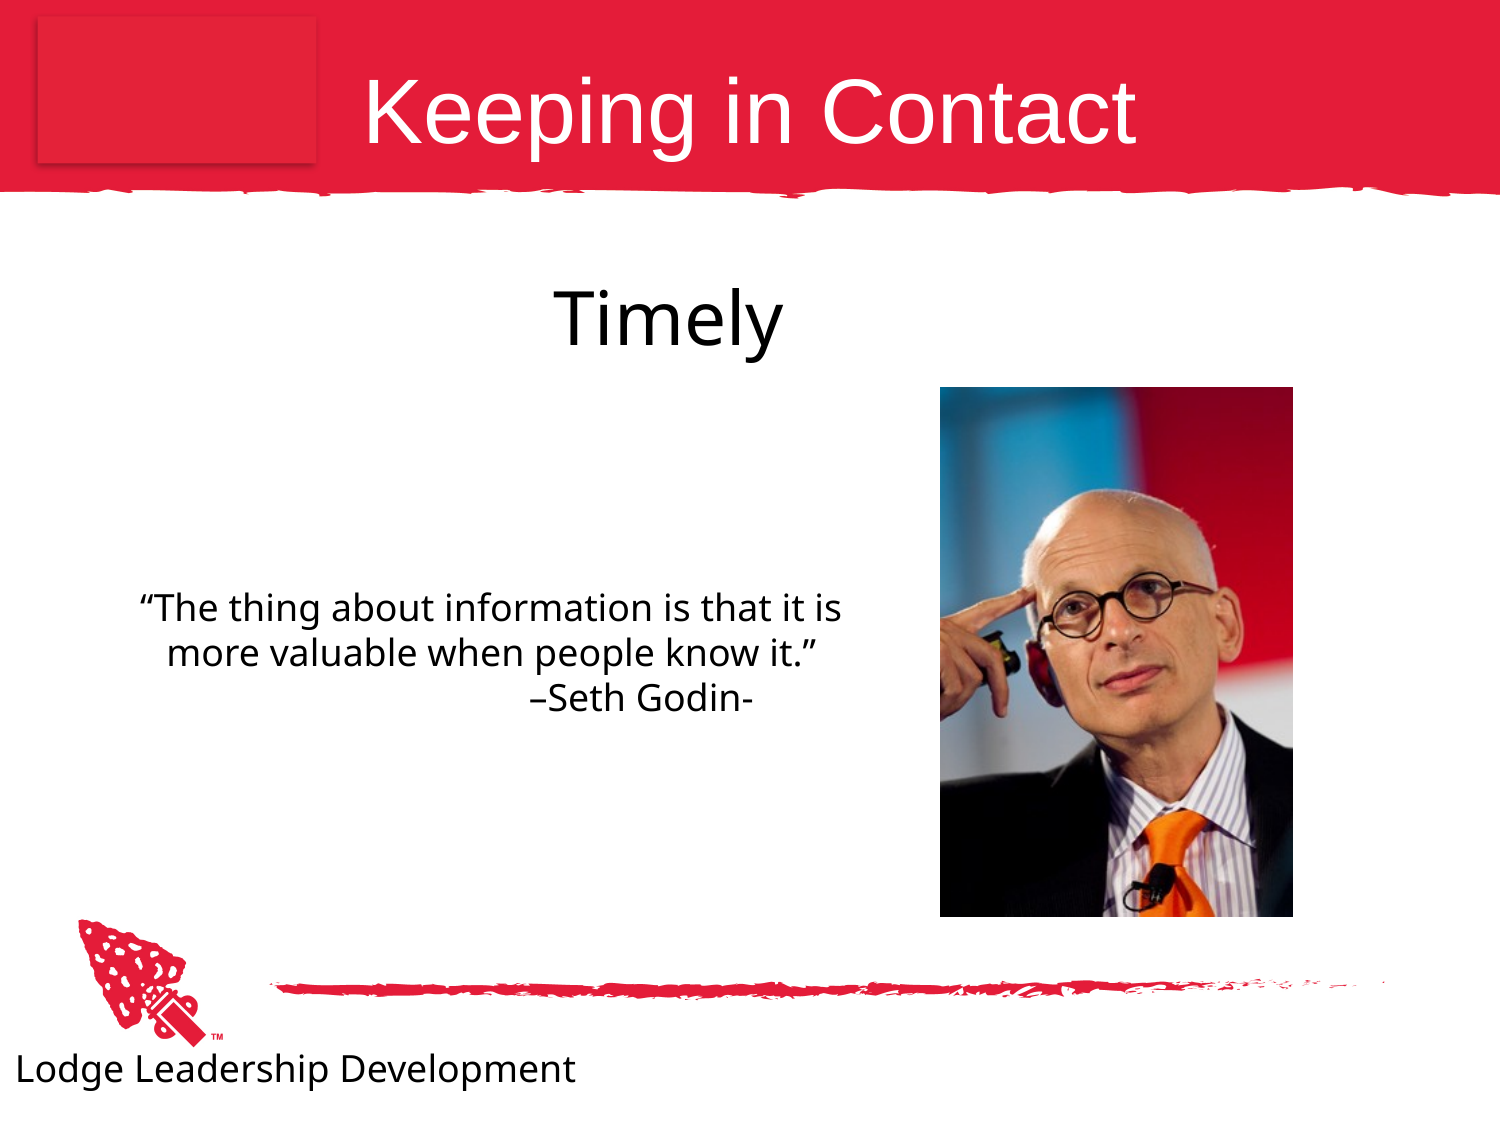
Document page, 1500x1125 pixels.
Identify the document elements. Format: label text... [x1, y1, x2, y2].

picture [0, 0, 1500, 1037]
title Keeping in Contact [75, 45, 1425, 168]
text_box Lodge Leadership Development [0, 1037, 1500, 1125]
text_box “The thing about information is that it is more valuable when people know it.” –Seth Godin- [116, 576, 867, 728]
text_box Timely [538, 262, 1195, 369]
